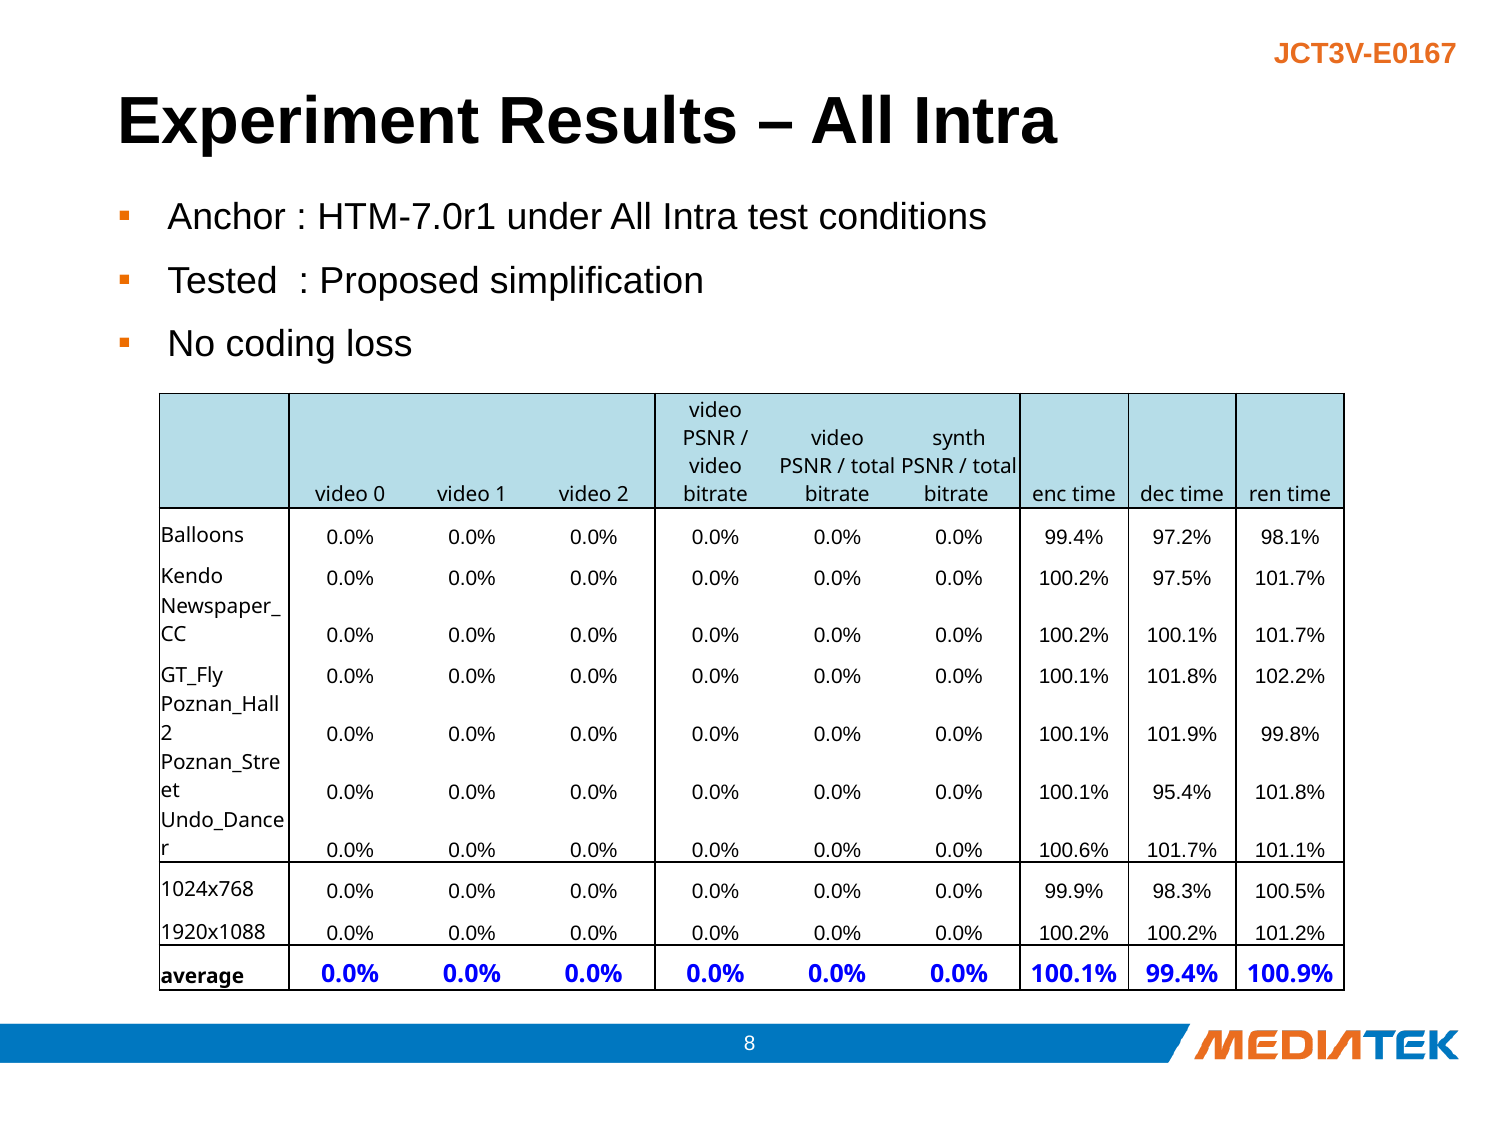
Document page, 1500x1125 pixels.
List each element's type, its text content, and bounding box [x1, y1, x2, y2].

table_cell 0.0% [290, 746, 411, 804]
table_cell 100.1% [1021, 746, 1128, 804]
table_cell 0.0% [898, 746, 1019, 804]
table_cell 0.0% [290, 647, 411, 688]
table_cell 98.1% [1237, 509, 1343, 549]
table_header synth PSNR / total bitrate [898, 394, 1019, 507]
table_cell 102.2% [1237, 647, 1343, 688]
table_cell 100.1% [1021, 647, 1128, 688]
table_cell 0.0% [656, 590, 776, 647]
table_header enc time [1021, 394, 1128, 507]
table_cell 100.2% [1129, 903, 1235, 944]
table_cell 0.0% [776, 509, 898, 549]
table_cell 0.0% [290, 804, 411, 861]
table_cell 0.0% [656, 863, 776, 903]
table_header video PSNR / video bitrate [656, 394, 776, 507]
table_cell 0.0% [898, 946, 1019, 989]
table_cell 97.5% [1129, 549, 1235, 590]
table_cell 101.8% [1129, 647, 1235, 688]
table_cell 99.9% [1021, 863, 1128, 903]
picture [0, 1023, 711, 1063]
table_cell Poznan_Hall2 [160, 688, 288, 746]
table_cell 0.0% [776, 903, 898, 944]
table_cell 0.0% [411, 688, 533, 746]
table_cell 0.0% [533, 549, 654, 590]
table_cell 100.5% [1237, 863, 1343, 903]
table_cell 0.0% [898, 549, 1019, 590]
table_cell 99.4% [1129, 946, 1235, 989]
table_cell 0.0% [898, 647, 1019, 688]
table_cell 0.0% [776, 647, 898, 688]
table_cell 0.0% [411, 746, 533, 804]
picture [789, 1023, 1459, 1063]
table_cell 0.0% [533, 946, 654, 989]
slide_number 7 [711, 1022, 789, 1090]
table_cell 0.0% [776, 590, 898, 647]
table_cell Newspaper_CC [160, 590, 288, 647]
table_cell 101.7% [1129, 804, 1235, 861]
table_cell 100.2% [1021, 549, 1128, 590]
table_header video PSNR / total bitrate [776, 394, 898, 507]
table_cell 0.0% [533, 746, 654, 804]
table_cell 0.0% [411, 903, 533, 944]
list Anchor : HTM-7.0r1 under All Intra test conditions Tested : Proposed simplification No coding loss [102, 184, 1425, 374]
table_cell 0.0% [411, 863, 533, 903]
title Experiment Results – All Intra [101, 62, 1425, 172]
table_header [160, 394, 288, 507]
table_cell 0.0% [533, 804, 654, 861]
table_cell 0.0% [533, 590, 654, 647]
table_cell 0.0% [290, 509, 411, 549]
table_cell 100.6% [1021, 804, 1128, 861]
table_cell 100.1% [1129, 590, 1235, 647]
table_cell 0.0% [290, 590, 411, 647]
table_cell 0.0% [411, 647, 533, 688]
table_cell 0.0% [898, 804, 1019, 861]
table_cell 100.2% [1021, 590, 1128, 647]
table_cell 101.2% [1237, 903, 1343, 944]
table_cell 0.0% [656, 804, 776, 861]
table_cell 0.0% [776, 804, 898, 861]
table_cell Undo_Dancer [160, 804, 288, 861]
table_cell 101.8% [1237, 746, 1343, 804]
table_cell Balloons [160, 509, 288, 549]
table_cell 0.0% [290, 903, 411, 944]
table_cell 0.0% [898, 688, 1019, 746]
table_cell 0.0% [411, 509, 533, 549]
table_cell 0.0% [290, 549, 411, 590]
table_cell Poznan_Street [160, 746, 288, 804]
table_cell 0.0% [776, 549, 898, 590]
table_cell 0.0% [776, 863, 898, 903]
table_cell 0.0% [533, 863, 654, 903]
table_cell 101.9% [1129, 688, 1235, 746]
table_cell 0.0% [776, 746, 898, 804]
table_cell 0.0% [290, 946, 411, 989]
table_cell 0.0% [411, 804, 533, 861]
table_cell 0.0% [656, 688, 776, 746]
table_cell 0.0% [290, 688, 411, 746]
table_cell 101.1% [1237, 804, 1343, 861]
table_cell GT_Fly [160, 647, 288, 688]
table_header ren time [1237, 394, 1343, 507]
table_cell 0.0% [411, 946, 533, 989]
table_cell 100.9% [1237, 946, 1343, 989]
table_cell 0.0% [656, 746, 776, 804]
table_cell 0.0% [656, 647, 776, 688]
table_cell 0.0% [656, 903, 776, 944]
table_cell 0.0% [411, 549, 533, 590]
table_cell 100.2% [1021, 903, 1128, 944]
table_header video 2 [533, 394, 654, 507]
table_cell 0.0% [533, 903, 654, 944]
table_header dec time [1129, 394, 1235, 507]
table_cell 0.0% [898, 509, 1019, 549]
table_cell 0.0% [898, 863, 1019, 903]
table_cell 101.7% [1237, 549, 1343, 590]
table_cell 0.0% [533, 509, 654, 549]
table_cell 1920x1088 [160, 903, 288, 944]
table_cell 0.0% [656, 549, 776, 590]
table_cell 100.1% [1021, 688, 1128, 746]
table_cell average [160, 946, 288, 989]
table_cell 0.0% [656, 509, 776, 549]
table_header video 0 [290, 394, 411, 507]
table_cell 0.0% [898, 590, 1019, 647]
table_cell Kendo [160, 549, 288, 590]
table_cell 0.0% [898, 903, 1019, 944]
table_header video 1 [411, 394, 533, 507]
table_cell 99.4% [1021, 509, 1128, 549]
table_cell 0.0% [776, 688, 898, 746]
table_cell 0.0% [290, 863, 411, 903]
table_cell 99.8% [1237, 688, 1343, 746]
table_cell 0.0% [411, 590, 533, 647]
table_cell 0.0% [533, 688, 654, 746]
table_cell 95.4% [1129, 746, 1235, 804]
table_cell 101.7% [1237, 590, 1343, 647]
table_cell 97.2% [1129, 509, 1235, 549]
table_cell 98.3% [1129, 863, 1235, 903]
table_cell 100.1% [1021, 946, 1128, 989]
table_cell 0.0% [656, 946, 776, 989]
table_cell 0.0% [533, 647, 654, 688]
table_cell 1024x768 [160, 863, 288, 903]
table_cell 0.0% [776, 946, 898, 989]
